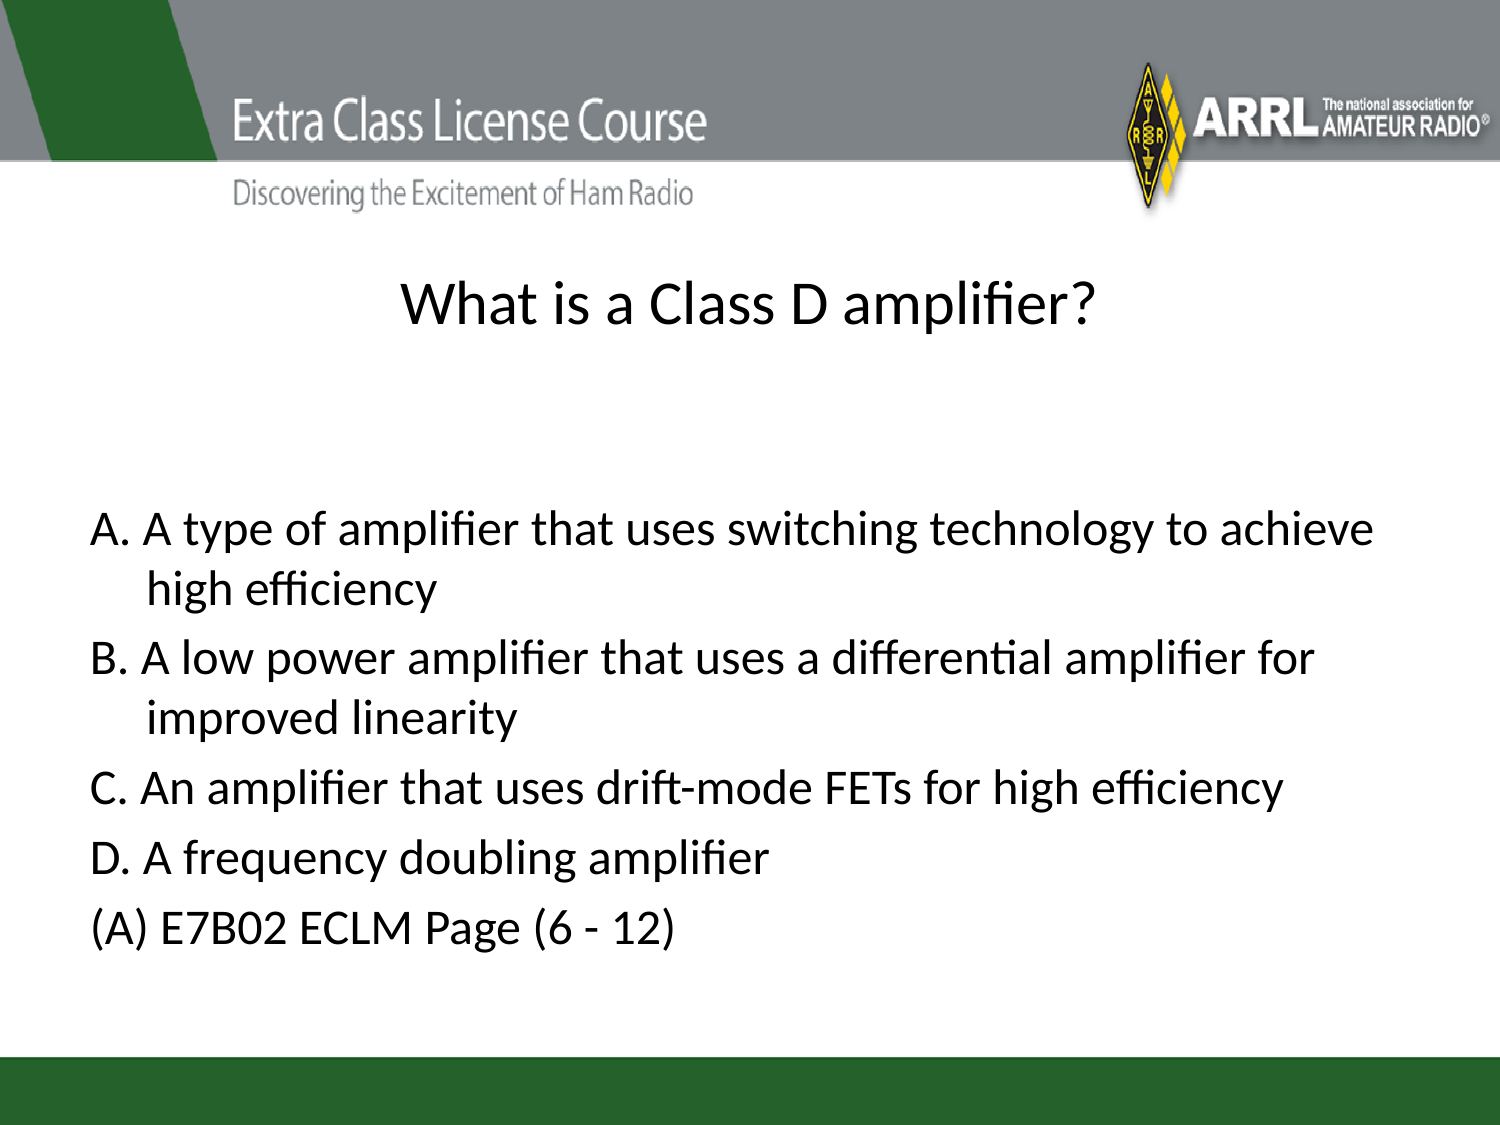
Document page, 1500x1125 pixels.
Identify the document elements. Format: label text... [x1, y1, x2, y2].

title What is a Class D amplifier? [75, 254, 1425, 435]
picture [0, 0, 1500, 1125]
list A. A type of amplifier that uses switching technology to achieve high efficiency B. A low power amplifier that uses a differential amplifier for improved linearity C. An amplifier that uses drift-mode FETs for high efficiency D. A frequency doubling amplifier (A) E7B02 ECLM Page (6 - 12) [75, 487, 1425, 1005]
